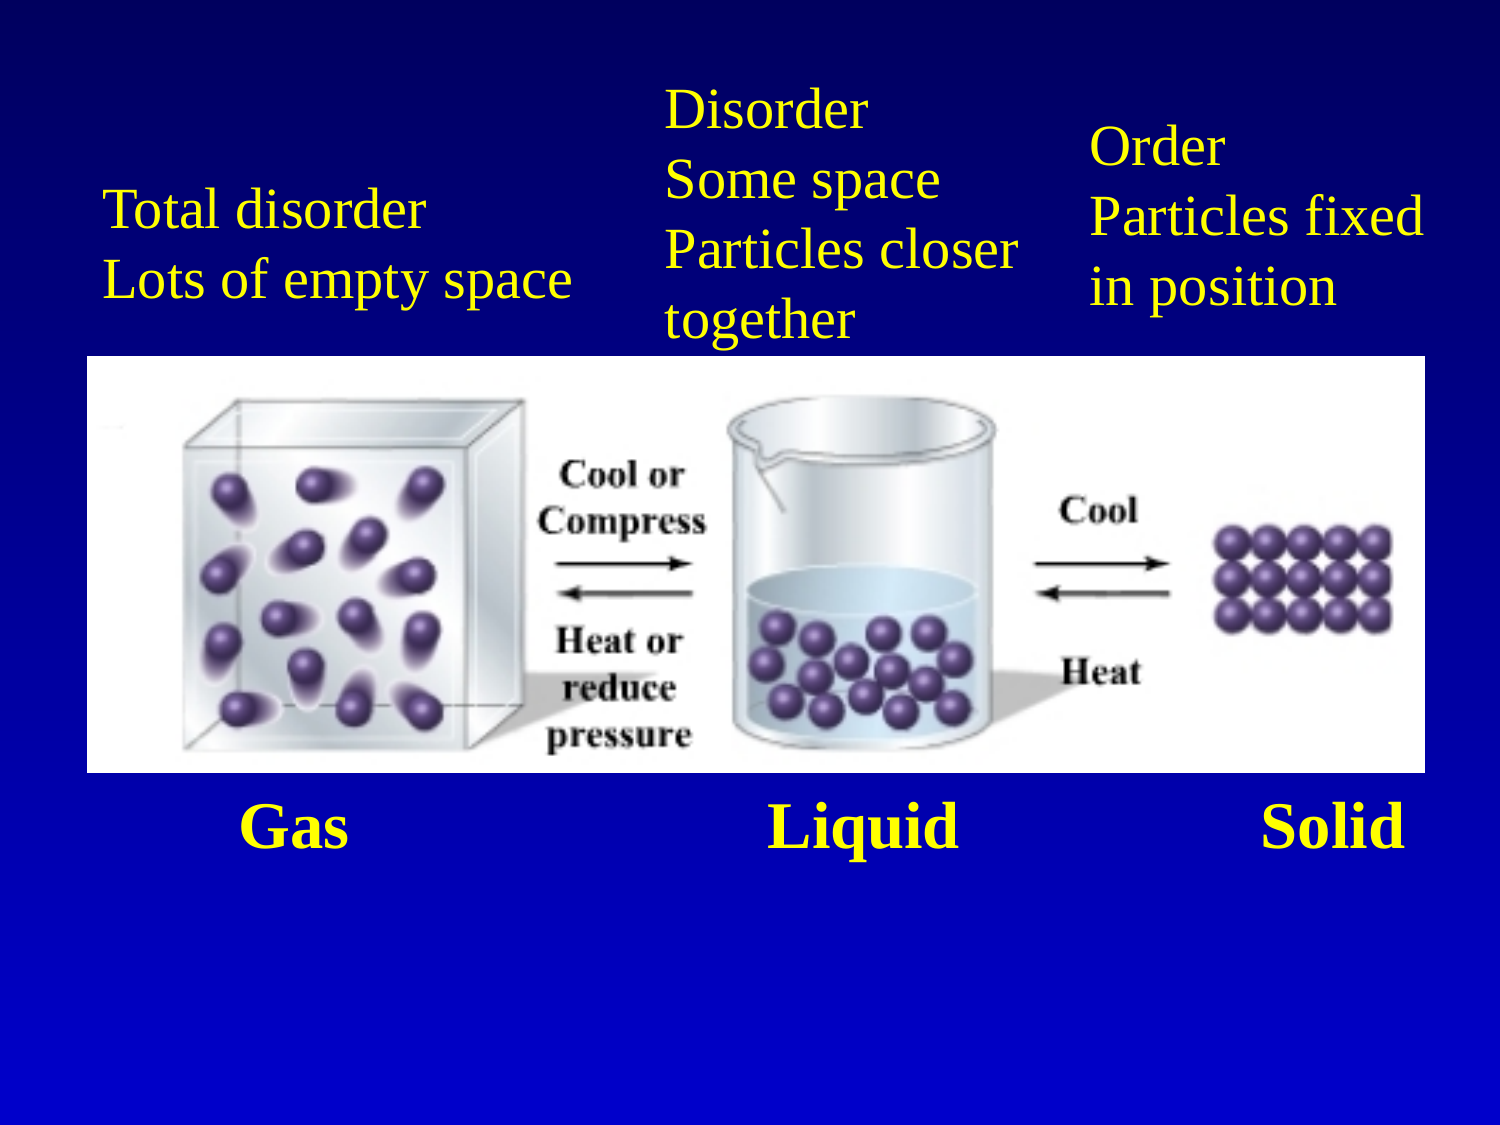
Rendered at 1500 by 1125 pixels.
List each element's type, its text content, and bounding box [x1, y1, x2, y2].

text_box Gas Liquid Solid [223, 780, 1422, 870]
text_box Disorder Some space Particles closer together [650, 62, 1035, 354]
text_box Total disorder Lots of empty space [87, 162, 589, 318]
text_box Order Particles fixed in position [1074, 99, 1455, 325]
picture [87, 356, 1426, 773]
